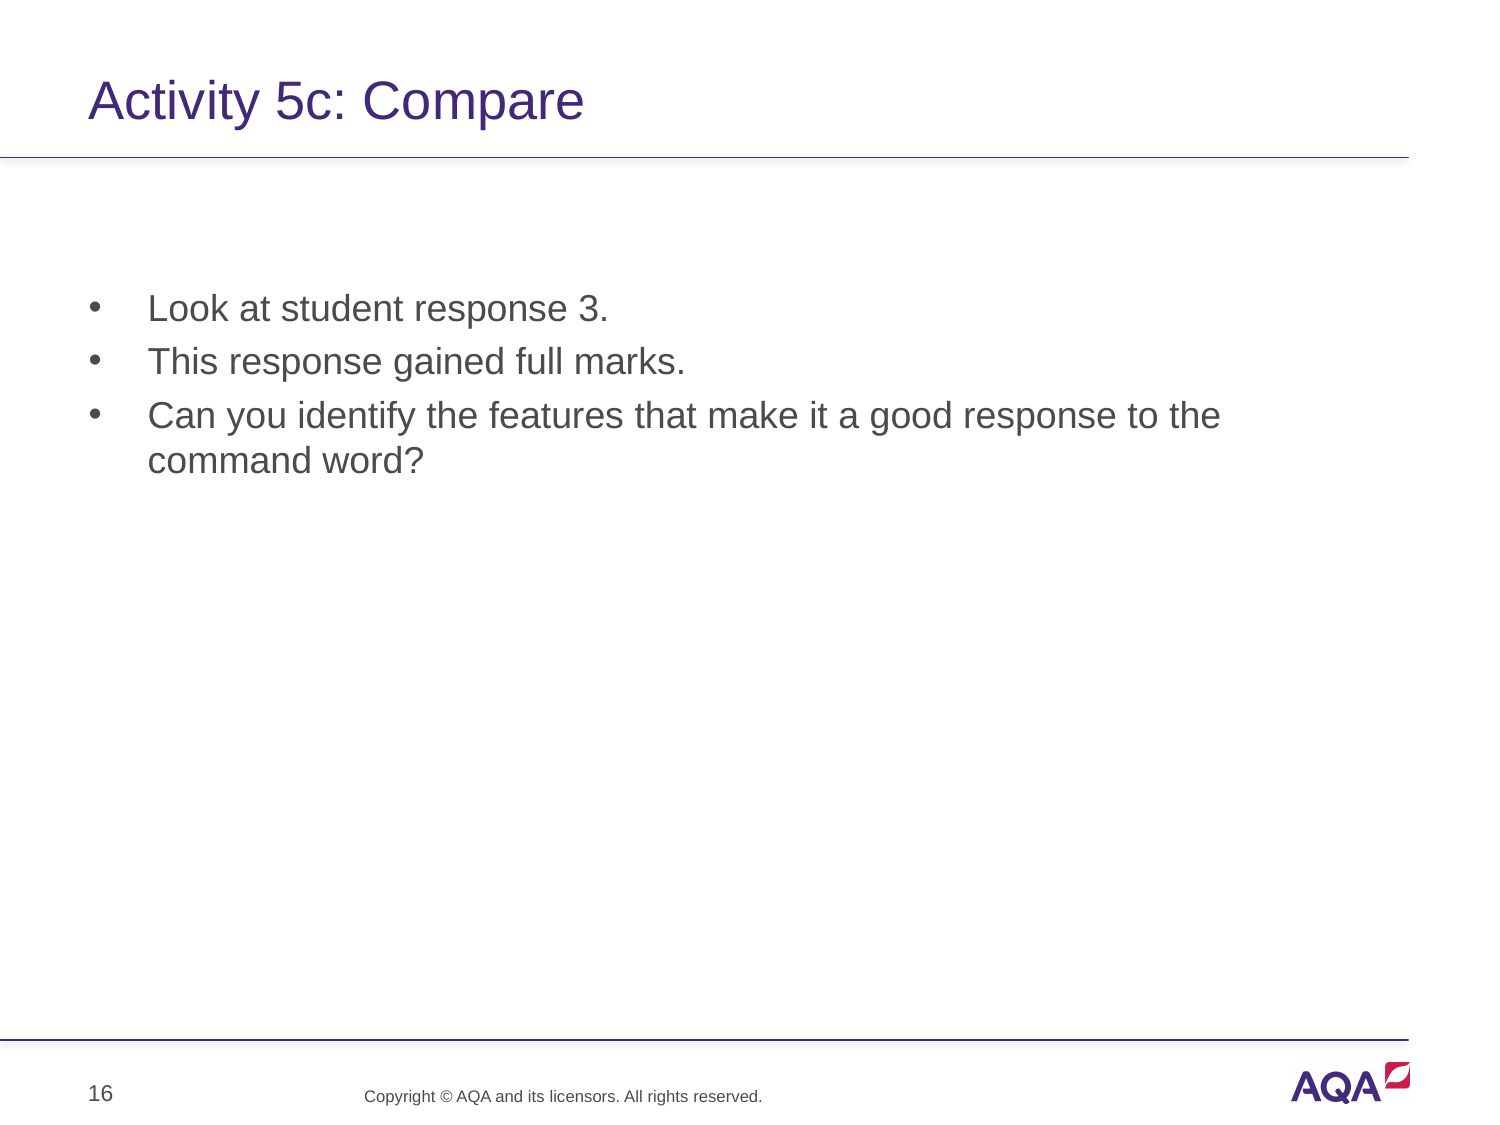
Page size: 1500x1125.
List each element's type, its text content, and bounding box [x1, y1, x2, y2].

picture [1291, 1062, 1410, 1104]
slide_number 16 [72, 1062, 188, 1123]
list Look at student response 3. This response gained full marks. Can you identify the features that make it a good response to the command word? [88, 284, 1409, 1007]
footer Copyright © AQA and its licensors. All rights reserved. [324, 1084, 764, 1124]
title Activity 5c: Compare [88, 72, 1409, 144]
